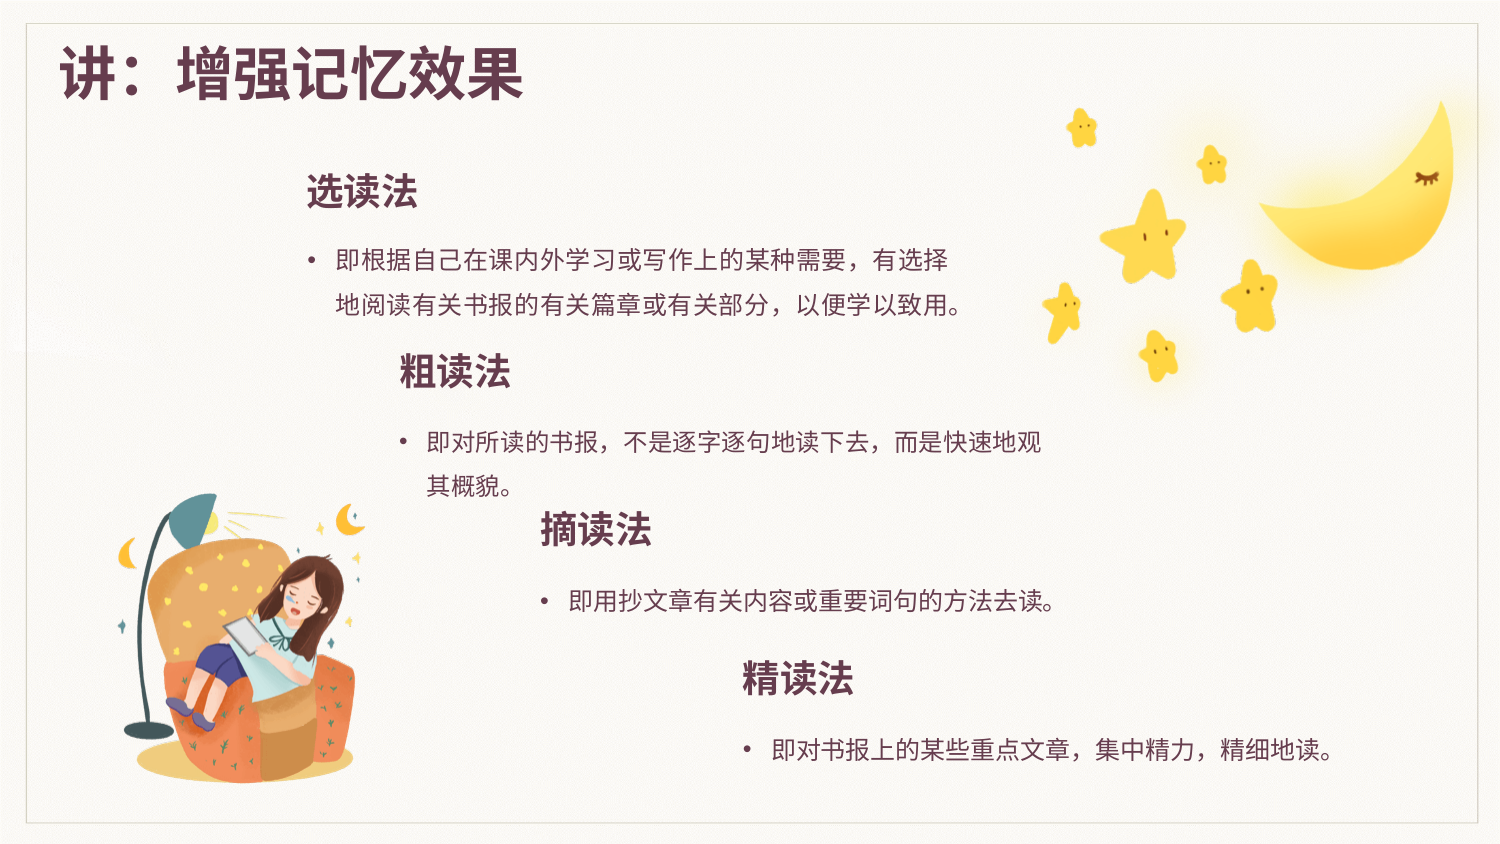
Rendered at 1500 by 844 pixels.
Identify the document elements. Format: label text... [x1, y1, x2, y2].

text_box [291, 156, 965, 337]
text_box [384, 336, 1057, 508]
picture [0, 0, 1500, 844]
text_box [525, 494, 1140, 667]
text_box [727, 643, 1343, 815]
text_box 讲：增强记忆效果 [44, 29, 553, 115]
